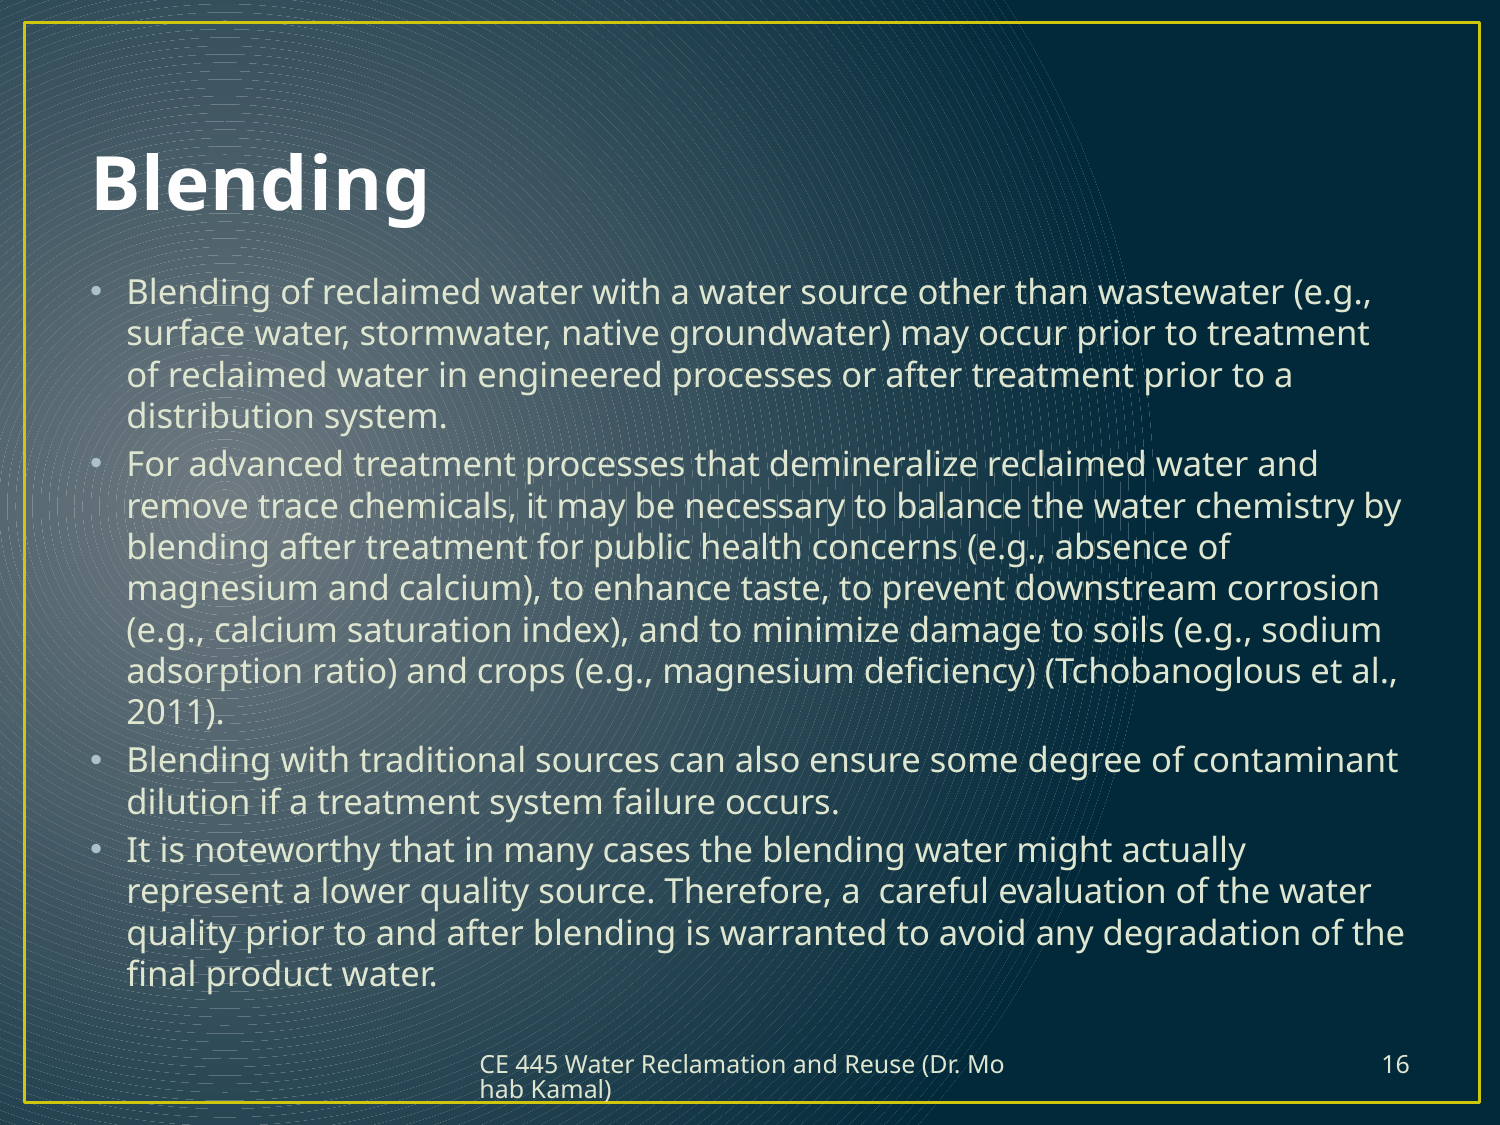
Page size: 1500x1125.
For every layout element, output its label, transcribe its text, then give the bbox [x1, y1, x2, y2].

slide_number 16 [1074, 1035, 1425, 1096]
footer CE 445 Water Reclamation and Reuse (Dr. Mohab Kamal) [464, 1035, 1036, 1096]
list Blending of reclaimed water with a water source other than wastewater (e.g., surface water, stormwater, native groundwater) may occur prior to treatment of reclaimed water in engineered processes or after treatment prior to a distribution system. For advanced treatment processes that demineralize reclaimed water and remove trace chemicals, it may be necessary to balance the water chemistry by blending after treatment for public health concerns (e.g., absence of magnesium and calcium), to enhance taste, to prevent downstream corrosion (e.g., calcium saturation index), and to minimize damage to soils (e.g., sodium adsorption ratio) and crops (e.g., magnesium deficiency) (Tchobanoglous et al., 2011). Blending with traditional sources can also ensure some degree of contaminant dilution if a treatment system failure occurs. It is noteworthy that in many cases the blending water might actually represent a lower quality source. Therefore, a careful evaluation of the water quality prior to and after blending is warranted to avoid any degradation of the final product water. [75, 262, 1425, 1005]
title Blending [75, 45, 1425, 233]
